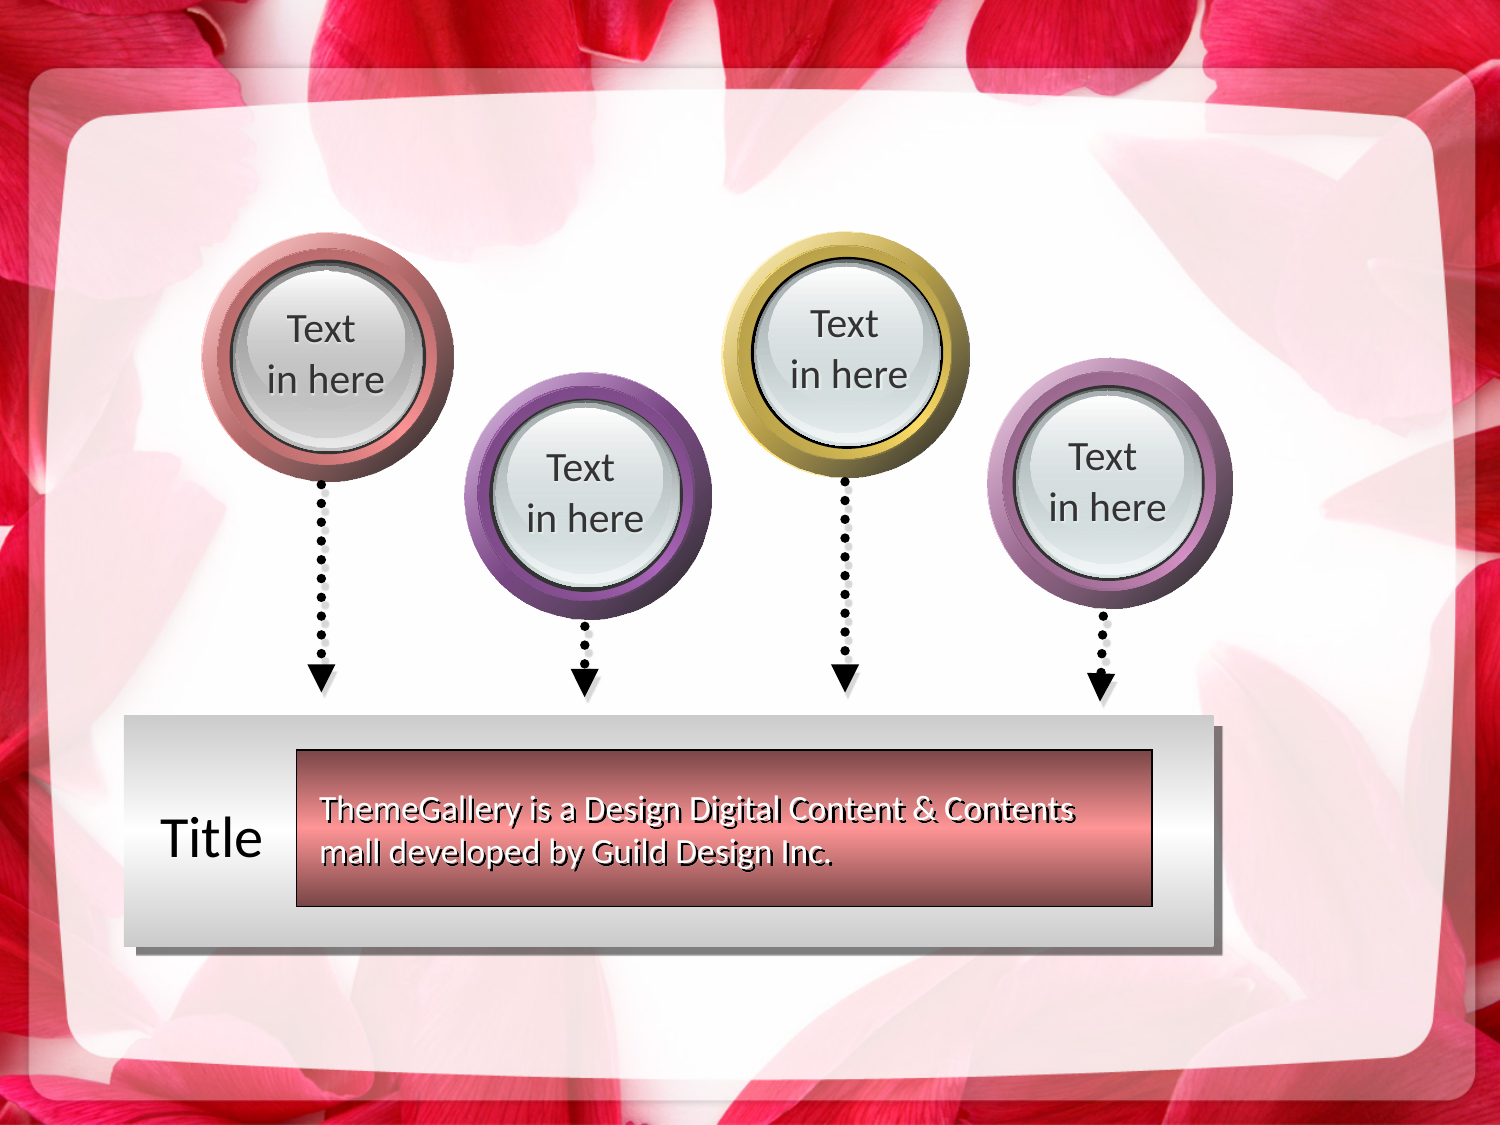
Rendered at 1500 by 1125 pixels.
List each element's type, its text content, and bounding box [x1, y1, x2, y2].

text_box ThemeGallery is a Design Digital Content & Contents mall developed by Guild Design Inc. [304, 778, 1146, 878]
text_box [201, 232, 454, 482]
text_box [721, 231, 970, 479]
picture [0, 0, 1500, 1125]
text_box [123, 715, 1214, 947]
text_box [986, 357, 1233, 609]
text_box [464, 372, 712, 620]
text_box Title [145, 791, 279, 877]
text_box [838, 680, 852, 693]
text_box [1094, 688, 1107, 702]
text_box [296, 750, 1152, 907]
text_box [315, 680, 328, 693]
text_box [578, 684, 591, 698]
